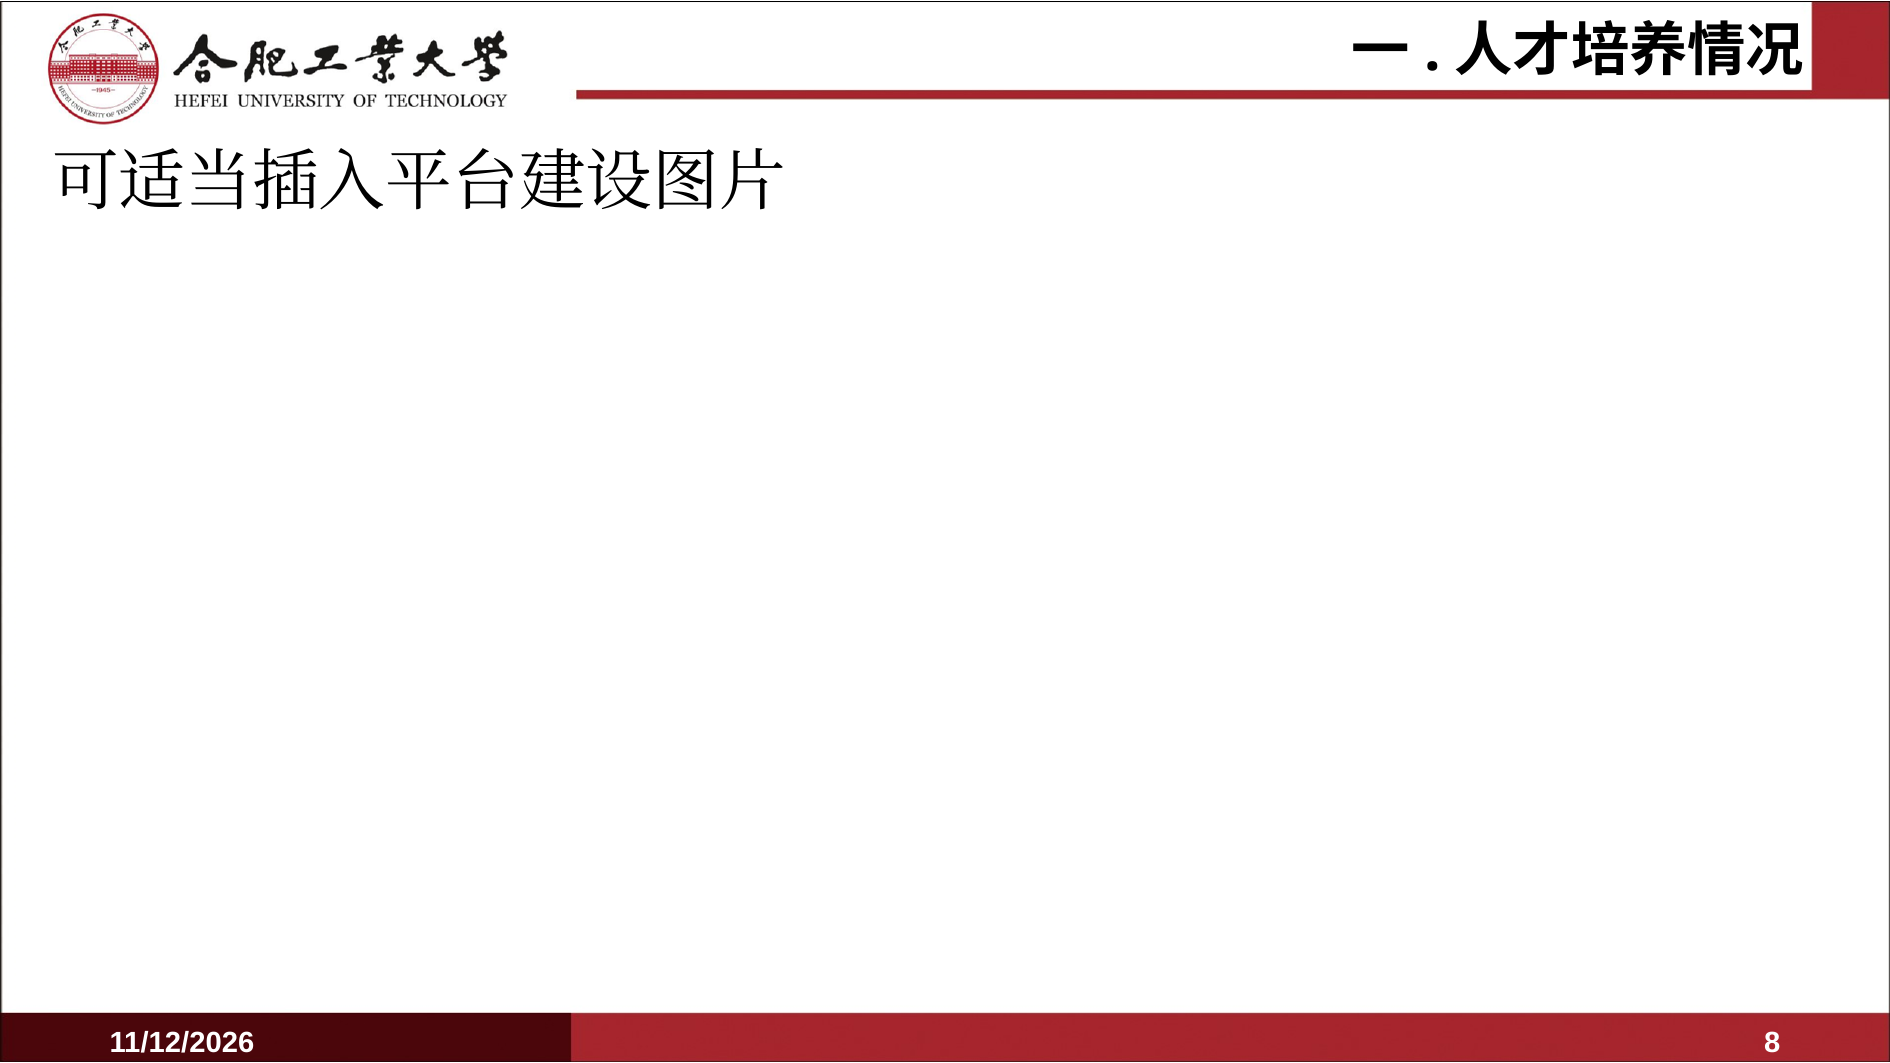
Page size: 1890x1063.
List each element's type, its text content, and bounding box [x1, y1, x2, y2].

title 一.人才培养情况 [587, 0, 1820, 95]
list 可适当插入平台建设图片 [37, 129, 1838, 981]
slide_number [94, 1015, 536, 1063]
slide_number 7 [1354, 1015, 1796, 1063]
picture [0, 1, 1890, 1062]
